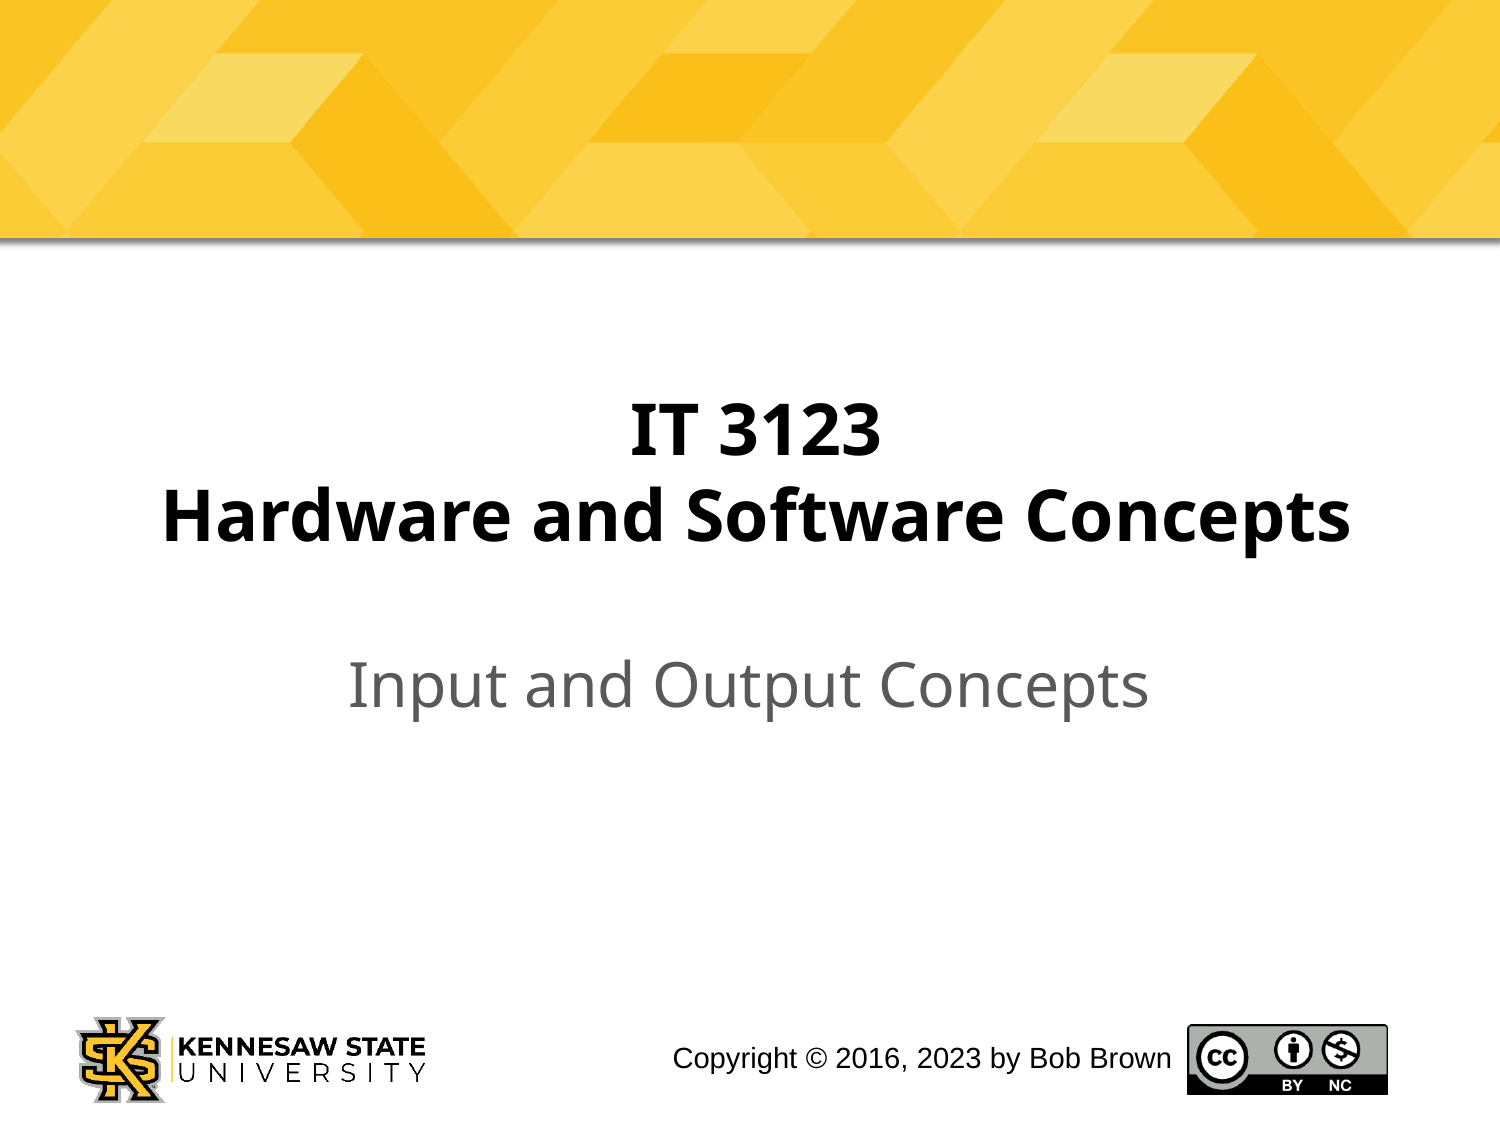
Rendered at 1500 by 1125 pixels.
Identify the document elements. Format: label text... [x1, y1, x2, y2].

picture [75, 1017, 425, 1103]
title IT 3123 Hardware and Software Concepts [87, 349, 1425, 591]
picture [1187, 1024, 1388, 1095]
subtitle Input and Output Concepts [225, 637, 1275, 925]
picture [0, 0, 1500, 251]
